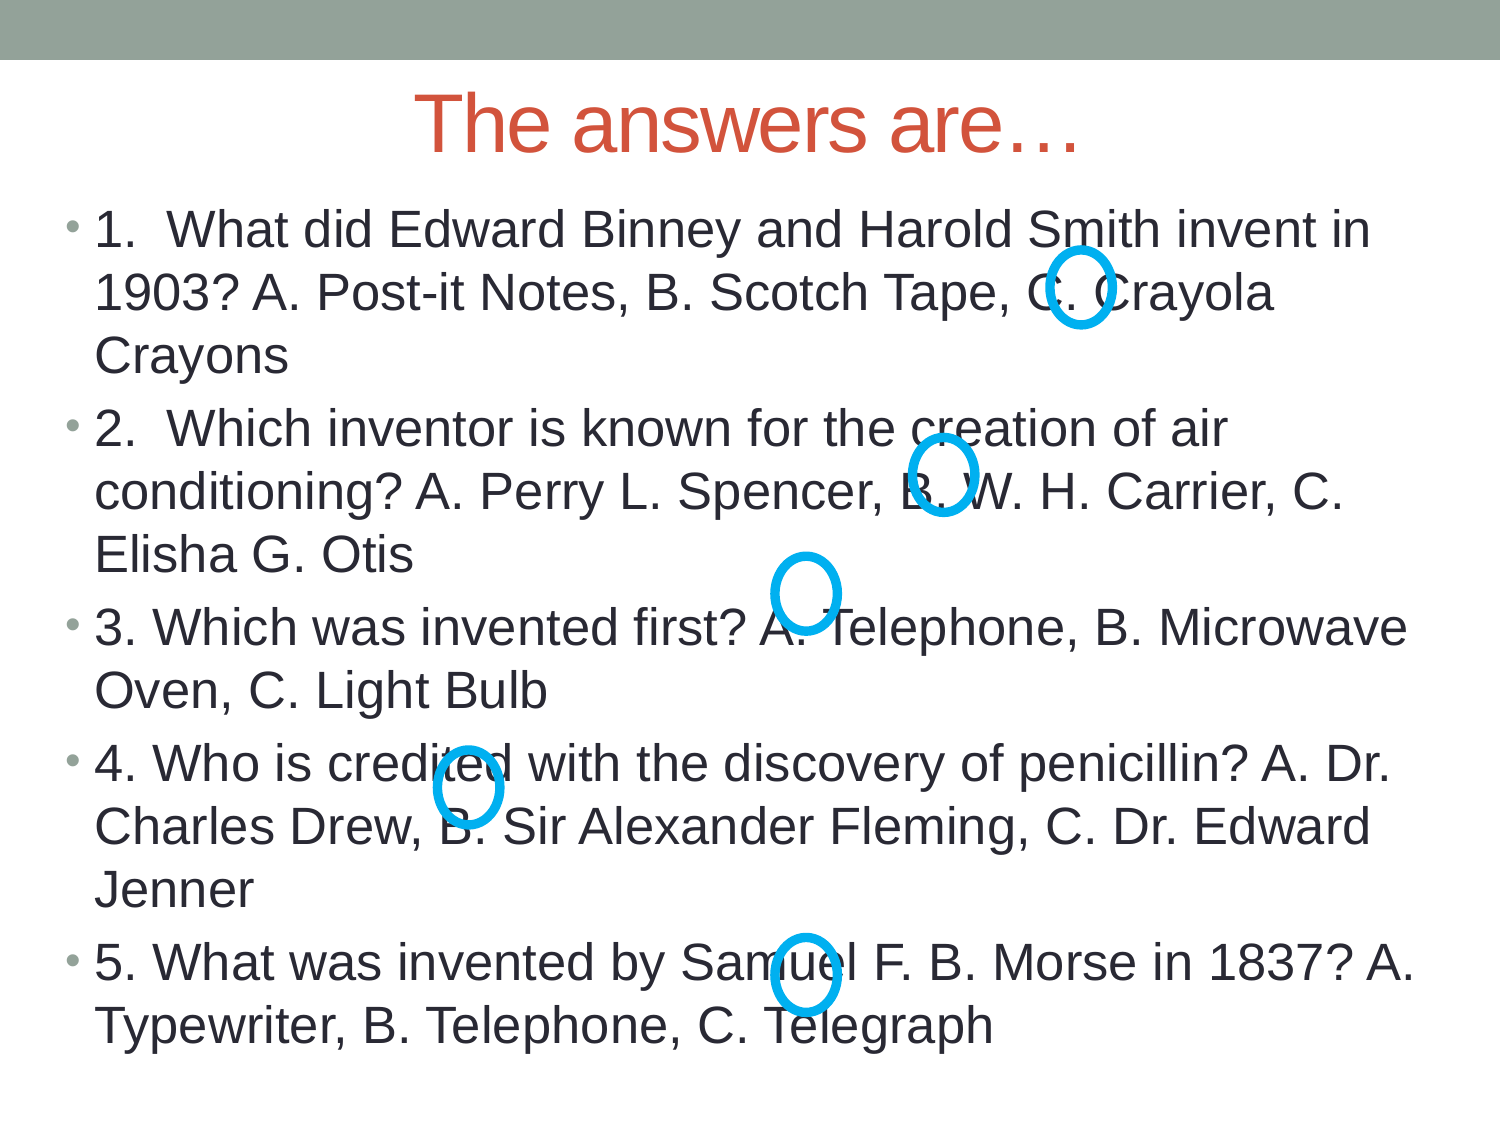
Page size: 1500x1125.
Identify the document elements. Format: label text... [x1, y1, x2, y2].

title The answers are… [75, 37, 1425, 187]
list 1. What did Edward Binney and Harold Smith invent in 1903? A. Post-it Notes, B. Scotch Tape, C. Crayola Crayons 2. Which inventor is known for the creation of air conditioning? A. Perry L. Spencer, B. W. H. Carrier, C. Elisha G. Otis 3. Which was invented first? A. Telephone, B. Microwave Oven, C. Light Bulb 4. Who is credited with the discovery of penicillin? A. Dr. Charles Drew, B. Sir Alexander Fleming, C. Dr. Edward Jenner 5. What was invented by Samuel F. B. Morse in 1837? A. Typewriter, B. Telephone, C. Telegraph [50, 187, 1475, 1063]
text_box [1047, 247, 1115, 328]
text_box [772, 554, 840, 634]
text_box [435, 747, 503, 828]
text_box [772, 935, 840, 1015]
text_box [910, 435, 978, 515]
